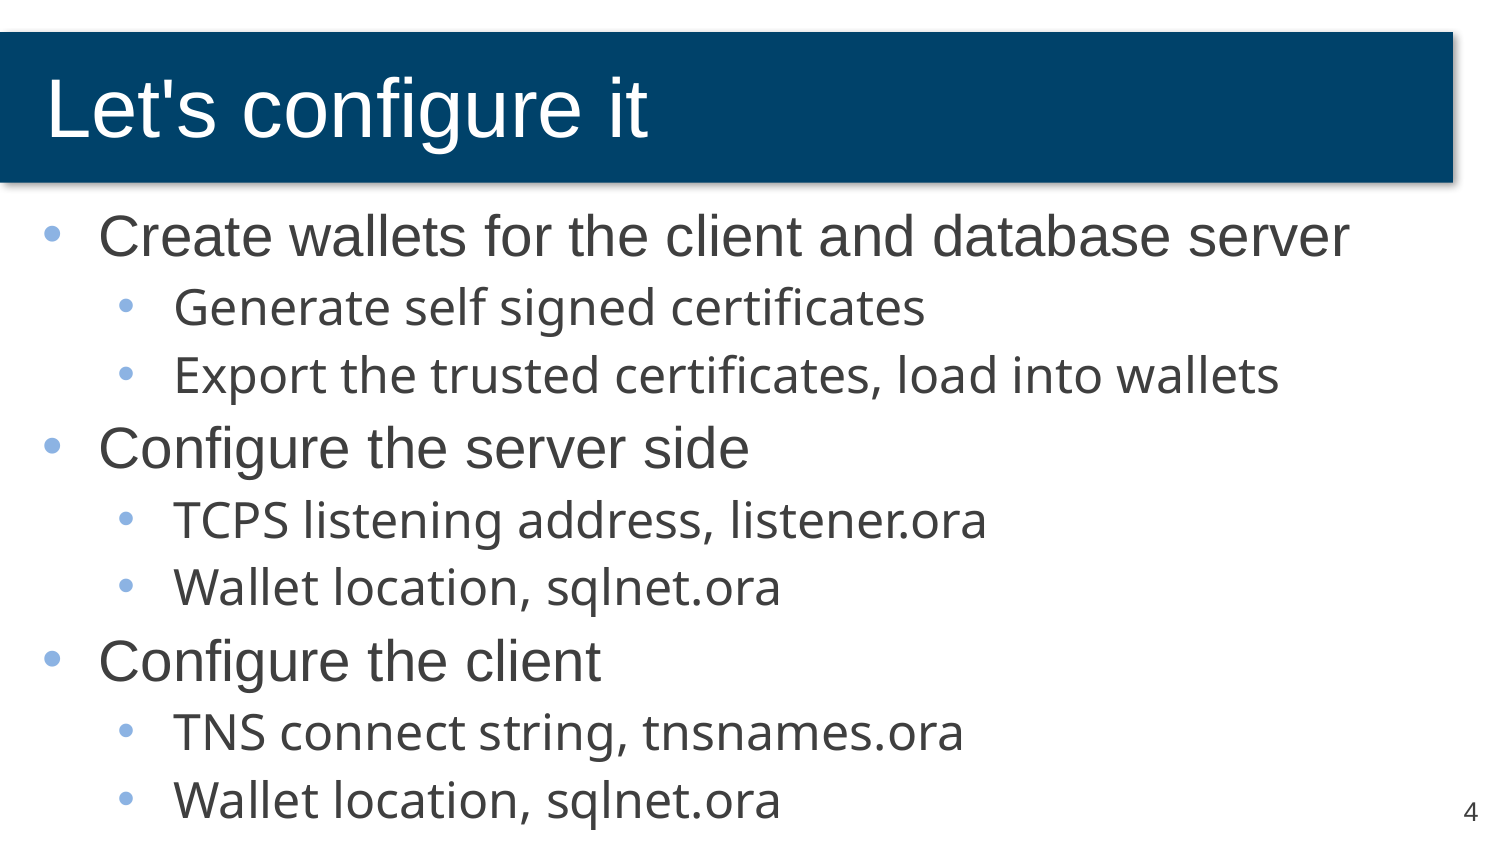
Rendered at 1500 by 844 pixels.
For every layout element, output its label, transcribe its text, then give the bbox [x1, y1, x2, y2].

slide_number 4 [1403, 779, 1494, 844]
title Let's configure it [30, 42, 1442, 167]
list Create wallets for the client and database server Generate self signed certificates Export the trusted certificates, load into wallets Configure the server side TCPS listening address, listener.ora Wallet location, sqlnet.ora Configure the client TNS connect string, tnsnames.ora Wallet location, sqlnet.ora [8, 190, 1500, 797]
